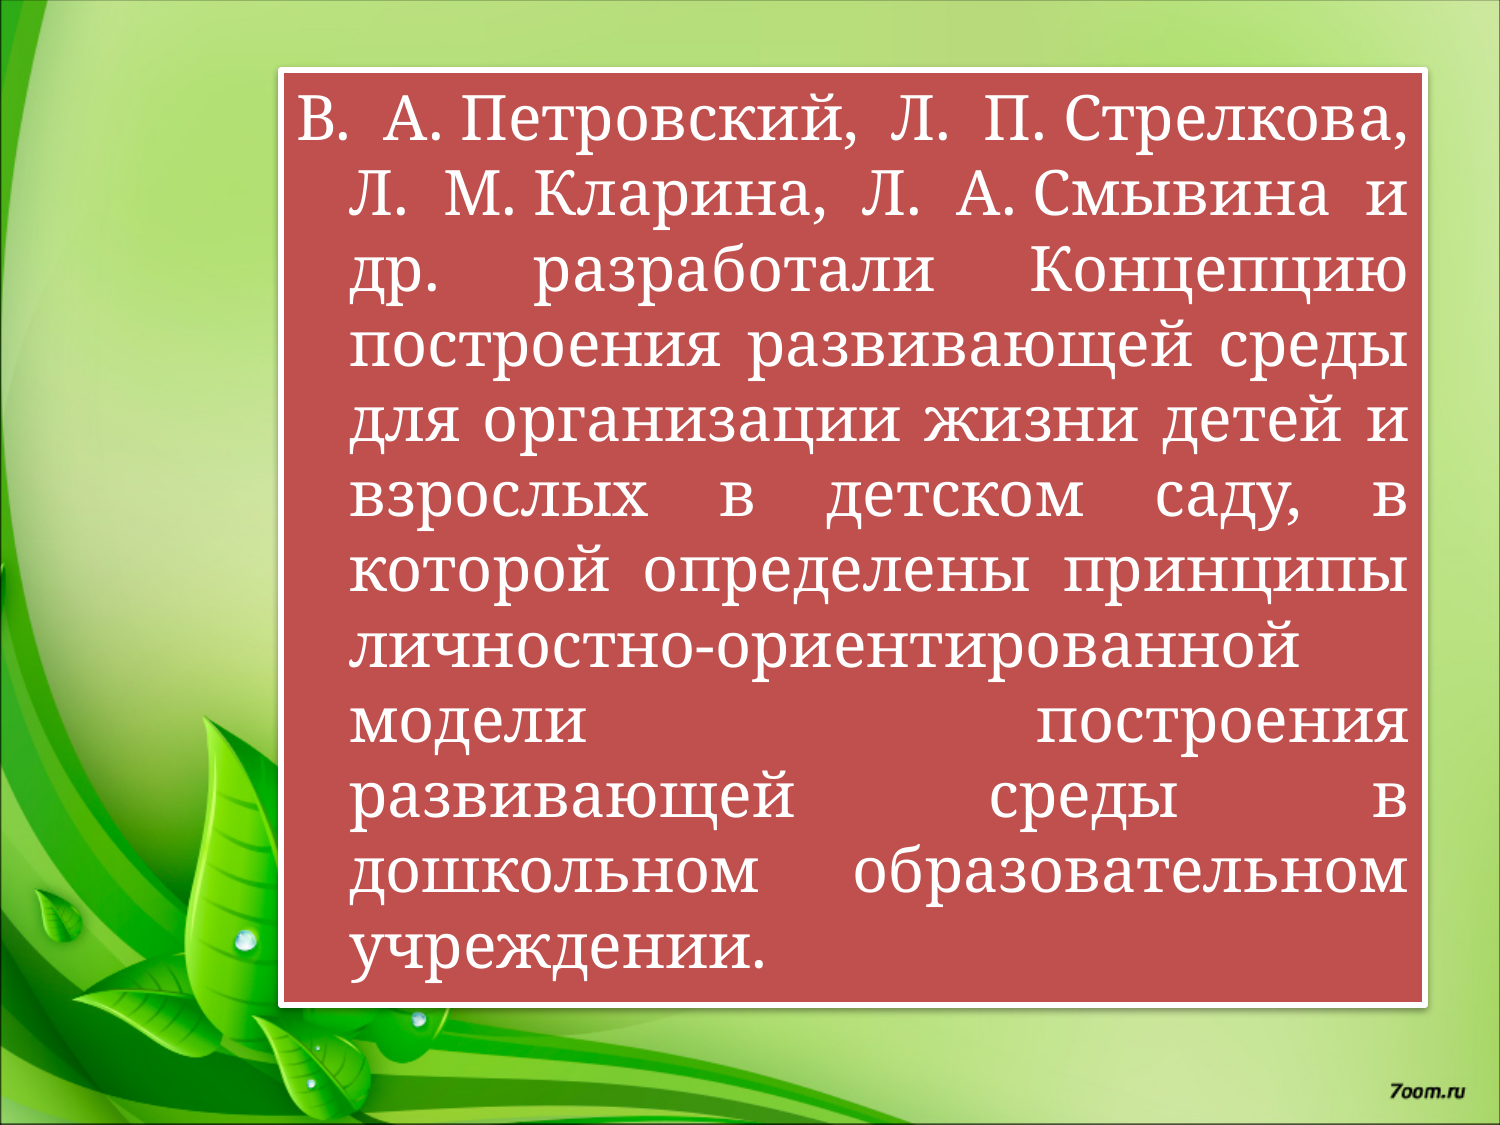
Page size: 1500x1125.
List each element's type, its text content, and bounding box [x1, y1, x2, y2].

list В. А. Петровский, Л. П. Стрелкова, Л. М. Кларина, Л. А. Смывина и др. разработали Концепцию построения развивающей среды для организации жизни детей и взрослых в детском саду, в которой определены принципы личностно-ориентированной модели построения развивающей среды в дошкольном образовательном учреждении. [278, 67, 1428, 1008]
picture [0, 0, 1500, 1125]
